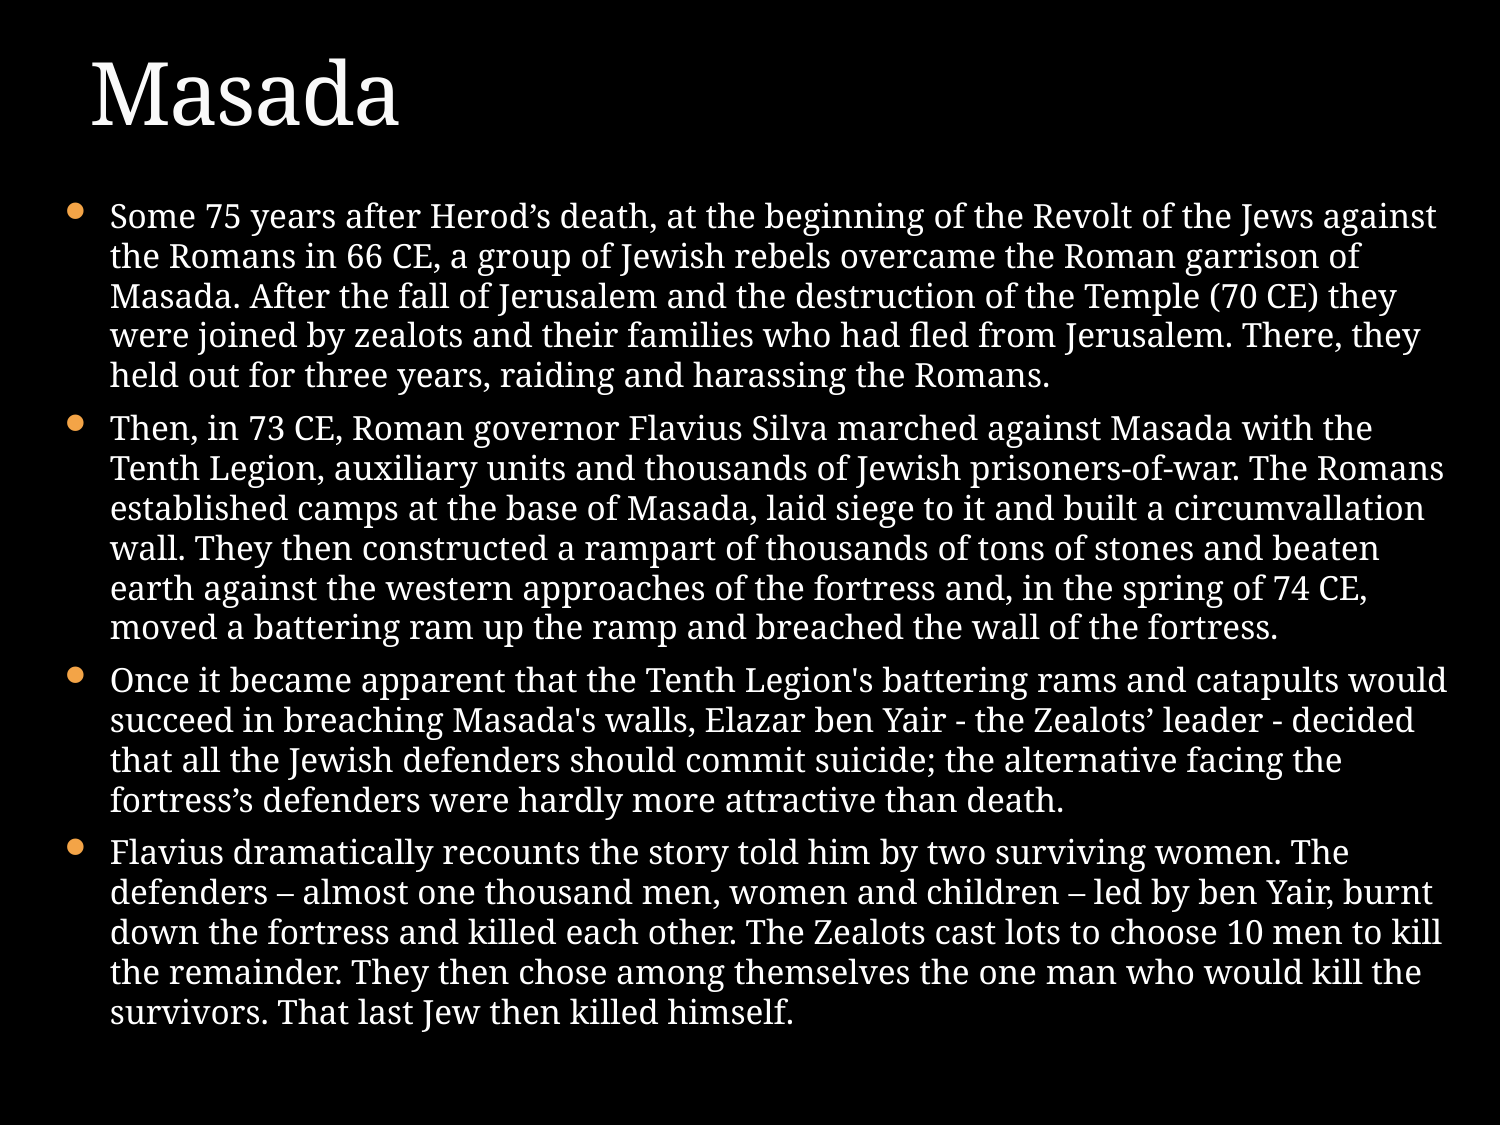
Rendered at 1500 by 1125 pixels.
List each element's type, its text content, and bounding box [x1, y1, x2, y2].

list Some 75 years after Herod’s death, at the beginning of the Revolt of the Jews against the Romans in 66 CE, a group of Jewish rebels overcame the Roman garrison of Masada. After the fall of Jerusalem and the destruction of the Temple (70 CE) they were joined by zealots and their families who had fled from Jerusalem. There, they held out for three years, raiding and harassing the Romans. Then, in 73 CE, Roman governor Flavius Silva marched against Masada with the Tenth Legion, auxiliary units and thousands of Jewish prisoners-of-war. The Romans established camps at the base of Masada, laid siege to it and built a circumvallation wall. They then constructed a rampart of thousands of tons of stones and beaten earth against the western approaches of the fortress and, in the spring of 74 CE, moved a battering ram up the ramp and breached the wall of the fortress. Once it became apparent that the Tenth Legion's battering rams and catapults would succeed in breaching Masada's walls, Elazar ben Yair - the Zealots’ leader - decided that all the Jewish defenders should commit suicide; the alternative facing the fortress’s defenders were hardly more attractive than death. Flavius dramatically recounts the story told him by two surviving women. The defenders – almost one thousand men, women and children – led by ben Yair, burnt down the fortress and killed each other. The Zealots cast lots to choose 10 men to kill the remainder. They then chose among themselves the one man who would kill the survivors. That last Jew then killed himself. [50, 187, 1475, 1063]
title Masada [74, 24, 1425, 150]
